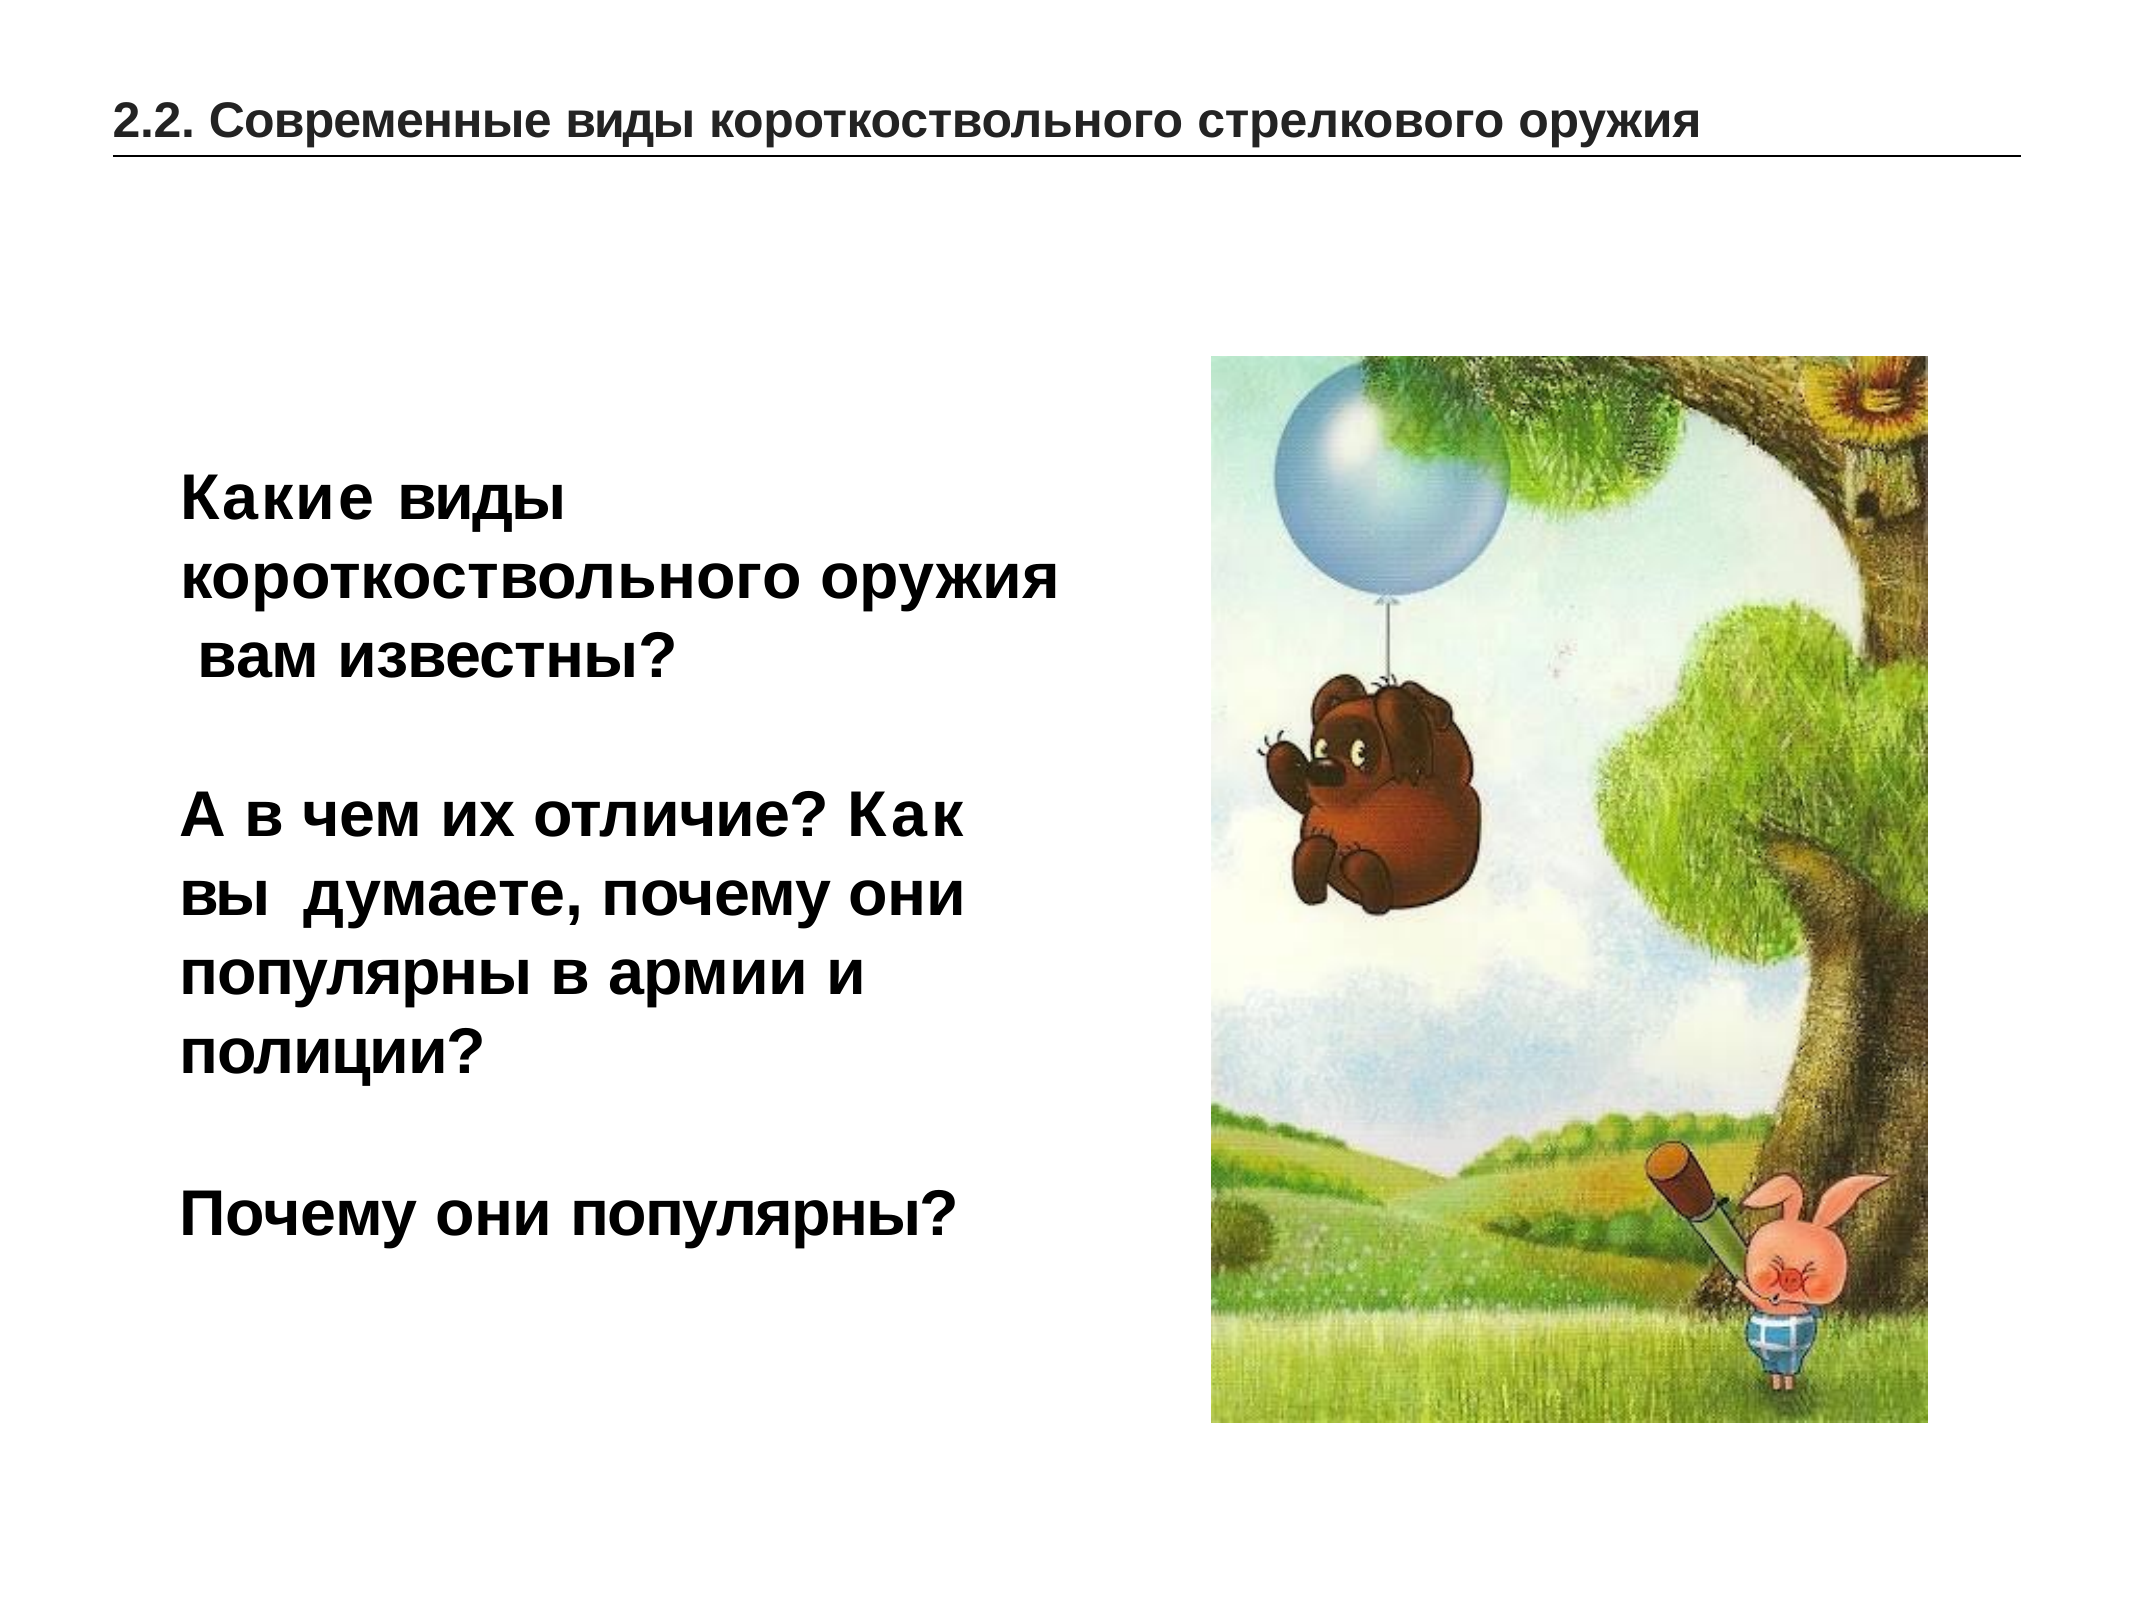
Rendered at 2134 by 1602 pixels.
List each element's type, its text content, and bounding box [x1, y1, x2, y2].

picture [1210, 356, 1928, 1424]
text_box 2.2. Современные виды короткоствольного стрелкового оружия [110, 85, 1707, 148]
text_box А в чем их отличие? Как вы думаете, почему они популярны в армии и полиции? Почему они популярны? [177, 769, 1074, 1249]
title Какие виды короткоствольного оружия вам известны? [177, 453, 1073, 722]
